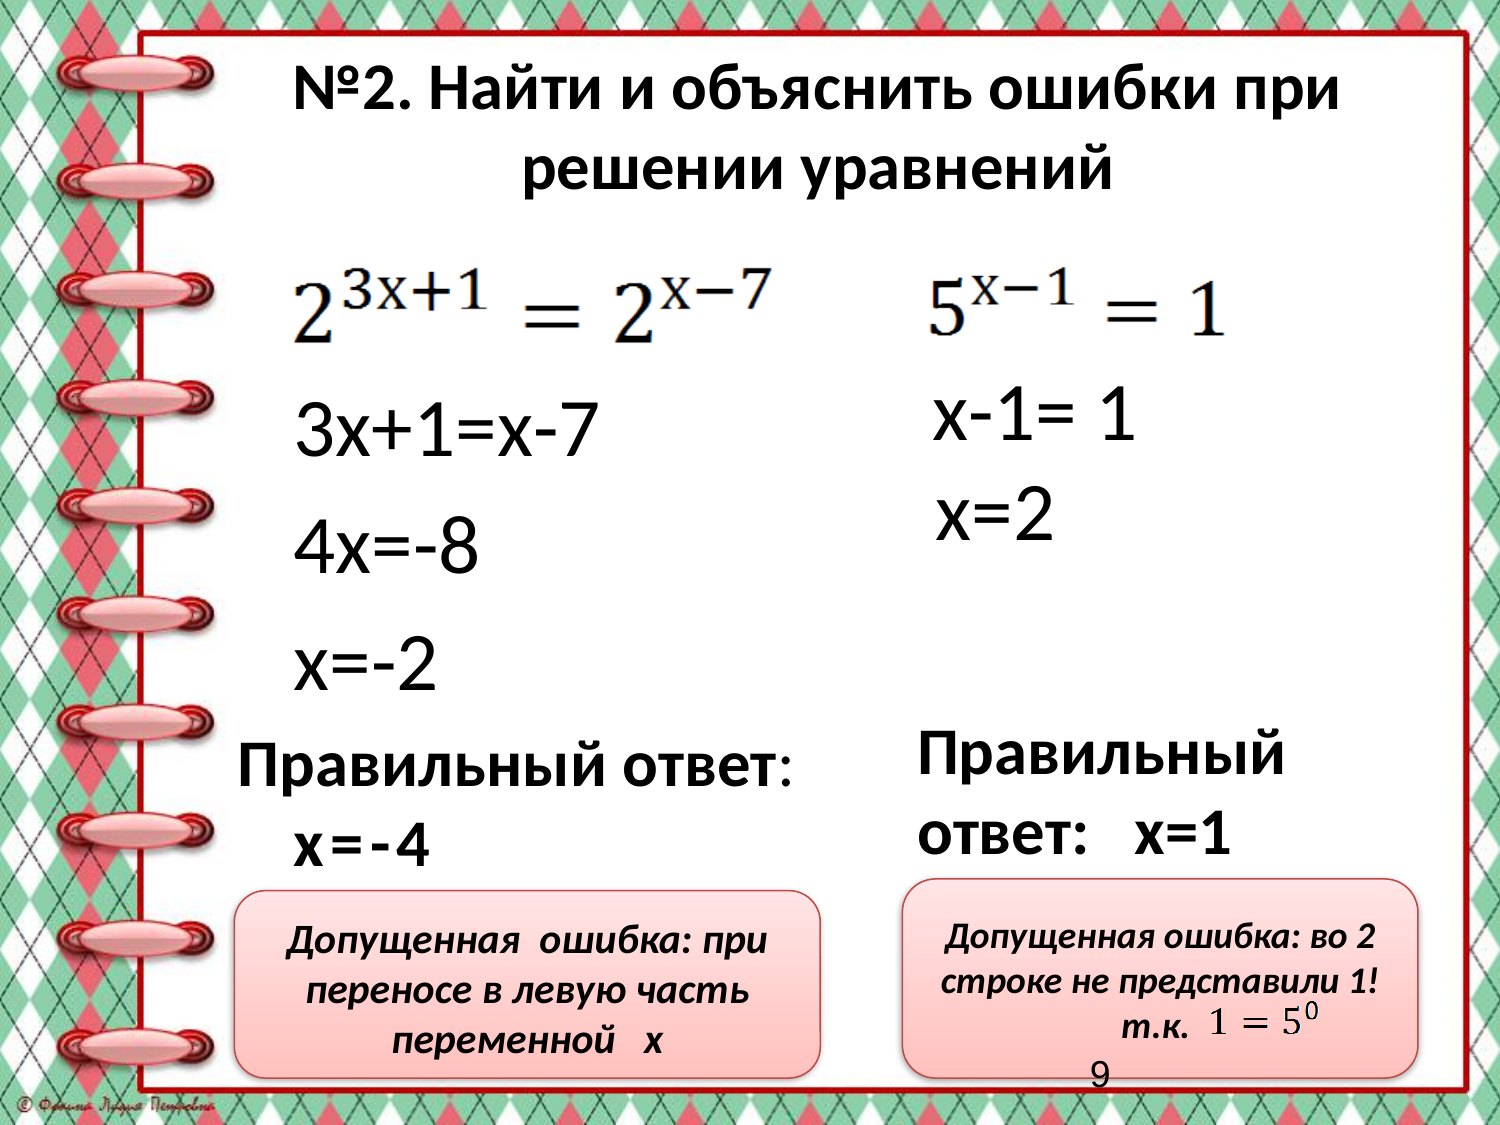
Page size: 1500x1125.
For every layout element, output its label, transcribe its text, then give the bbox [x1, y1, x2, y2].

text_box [902, 878, 1419, 1079]
title №2. Найти и объяснить ошибки при решении уравнений [210, 35, 1425, 223]
slide_number 9 [1074, 1042, 1425, 1103]
text_box Допущенная ошибка: при переносе в левую часть переменной х [233, 889, 822, 1079]
text_box х-1= 1 х=2 Правильный ответ: х=1 [902, 304, 1336, 878]
list 3х+1=х-7 4х=-8 х=-2 Правильный ответ: х=-4 [222, 269, 868, 1012]
picture [0, 1, 1500, 1125]
